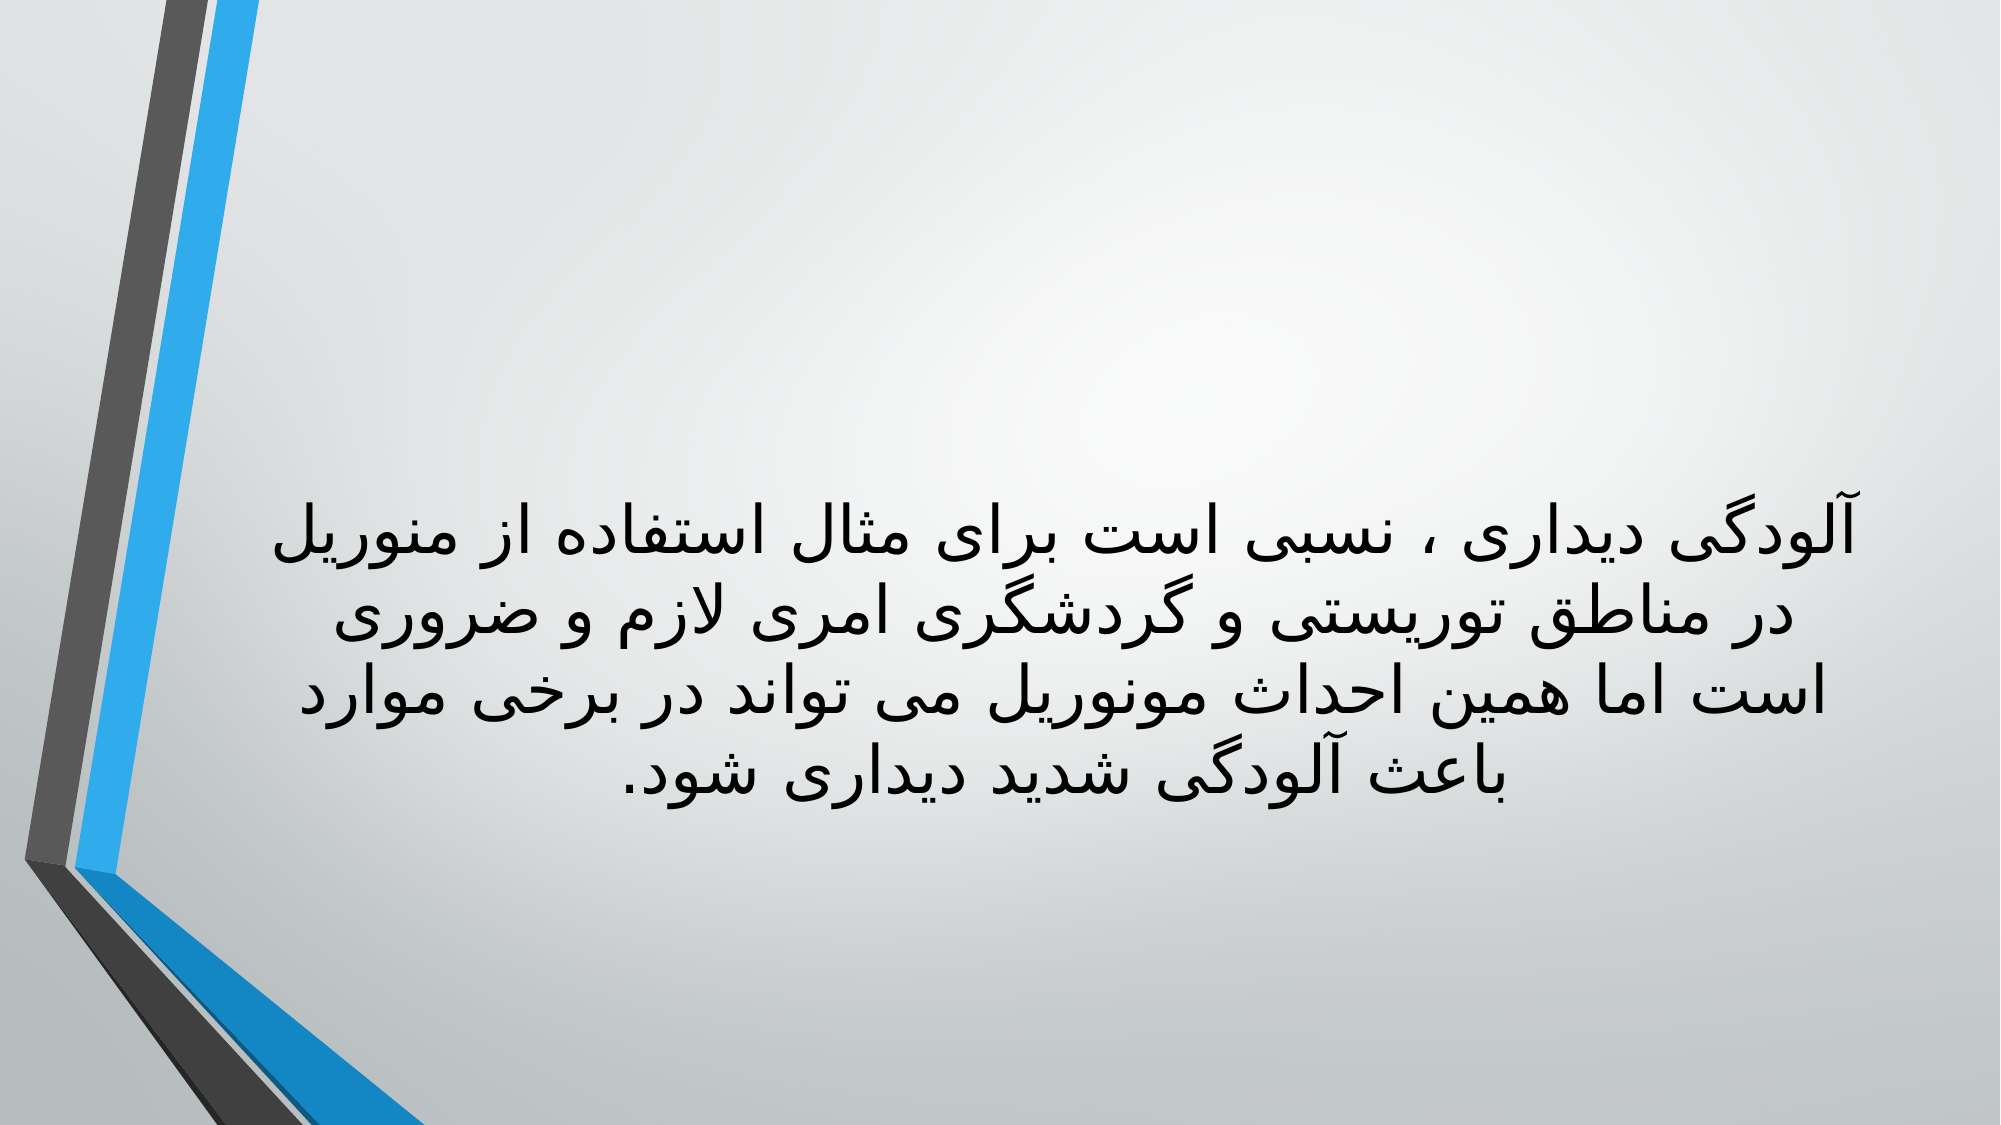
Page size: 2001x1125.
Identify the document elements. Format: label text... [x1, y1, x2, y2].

list آلودگی دیداری ، نسبی است برای مثال استفاده از منوریل در مناطق توریستی و گردشگری امری لازم و ضروری است اما همین احداث مونوریل می تواند در برخی موارد باعث آلودگی شدید دیداری شود. [243, 437, 1887, 950]
